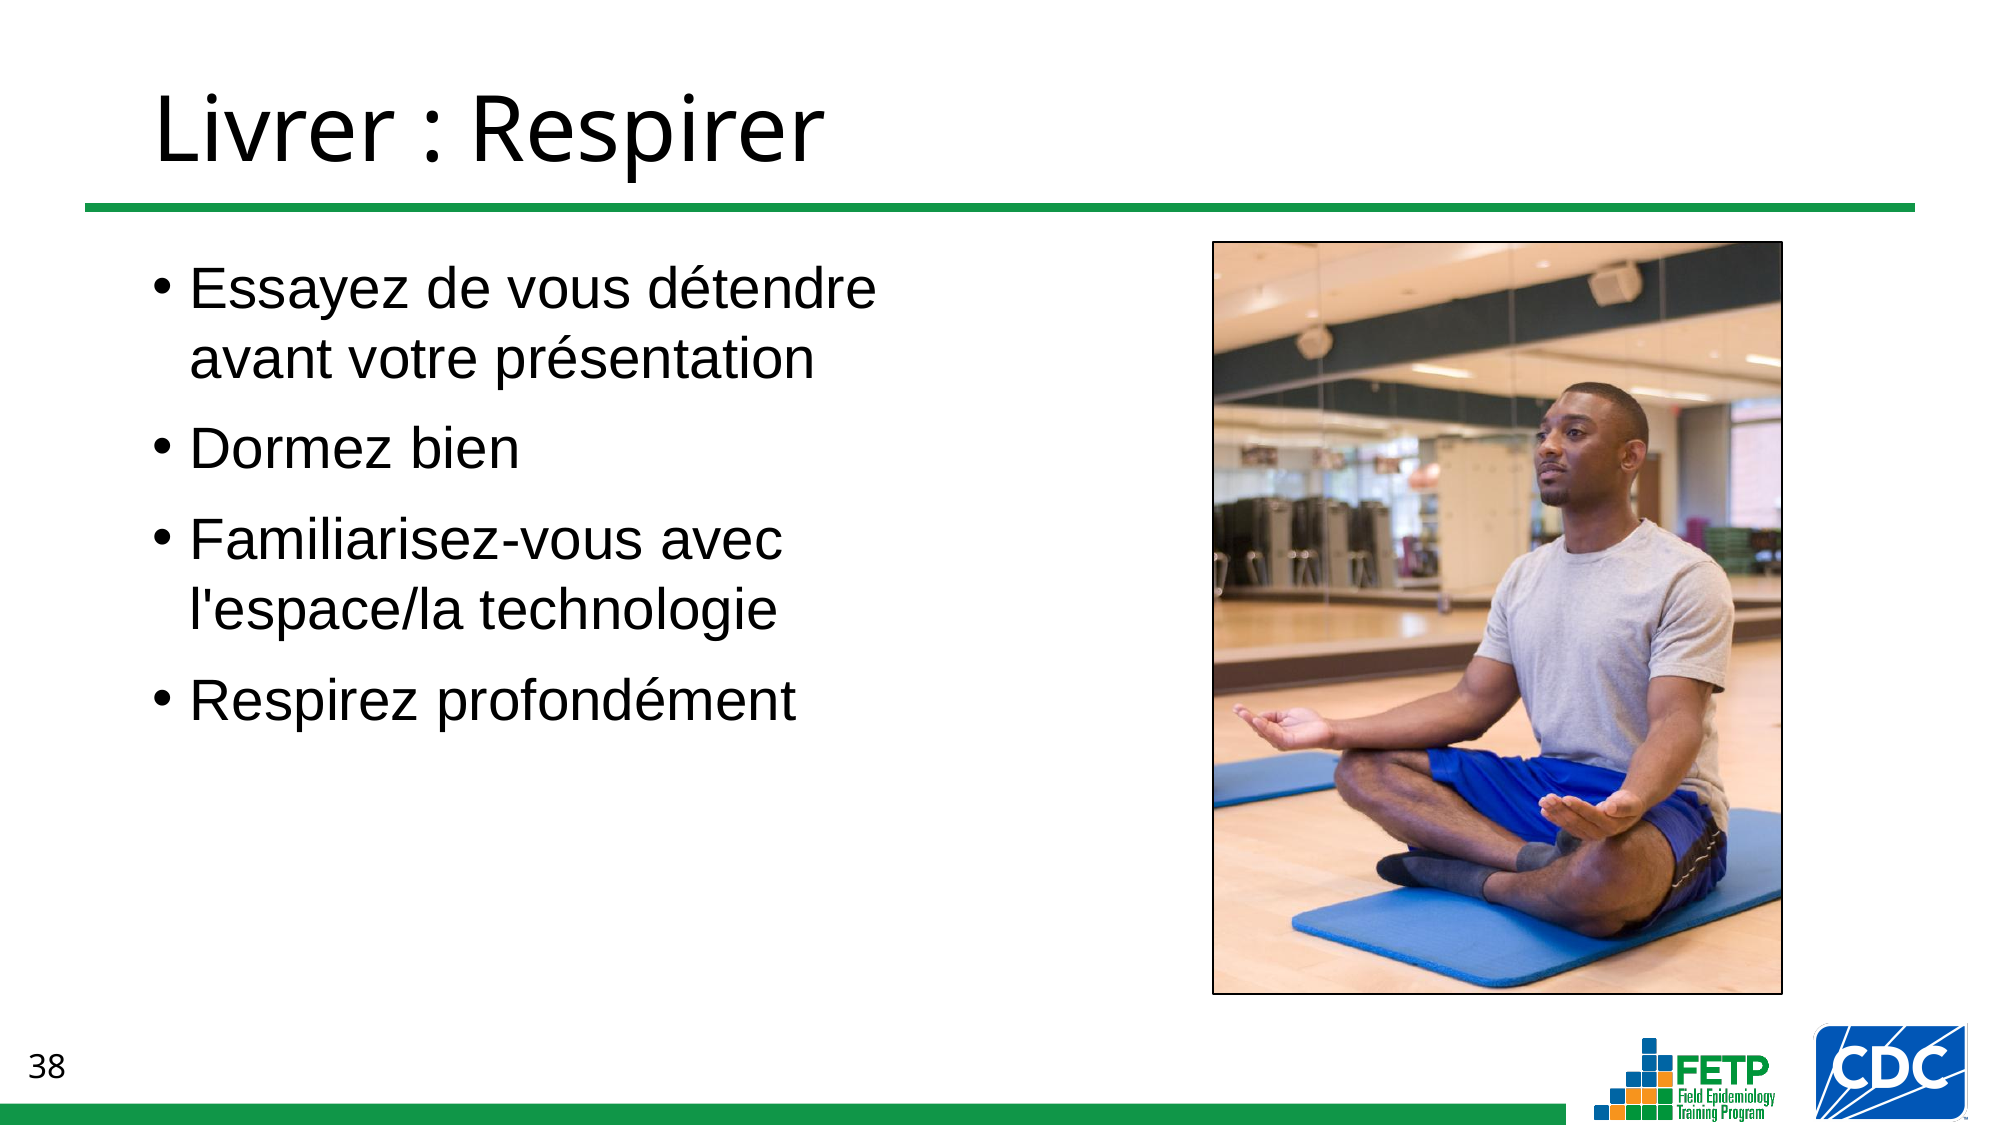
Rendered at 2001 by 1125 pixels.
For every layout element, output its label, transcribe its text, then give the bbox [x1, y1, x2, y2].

title Livrer : Respirer [137, 75, 1863, 207]
picture [1213, 242, 1781, 993]
picture [1813, 1023, 1968, 1122]
list Essayez de vous détendre avant votre présentation Dormez bien Familiarisez-vous avec l'espace/la technologie Respirez profondément [137, 242, 1000, 1004]
picture [1594, 1038, 1775, 1122]
